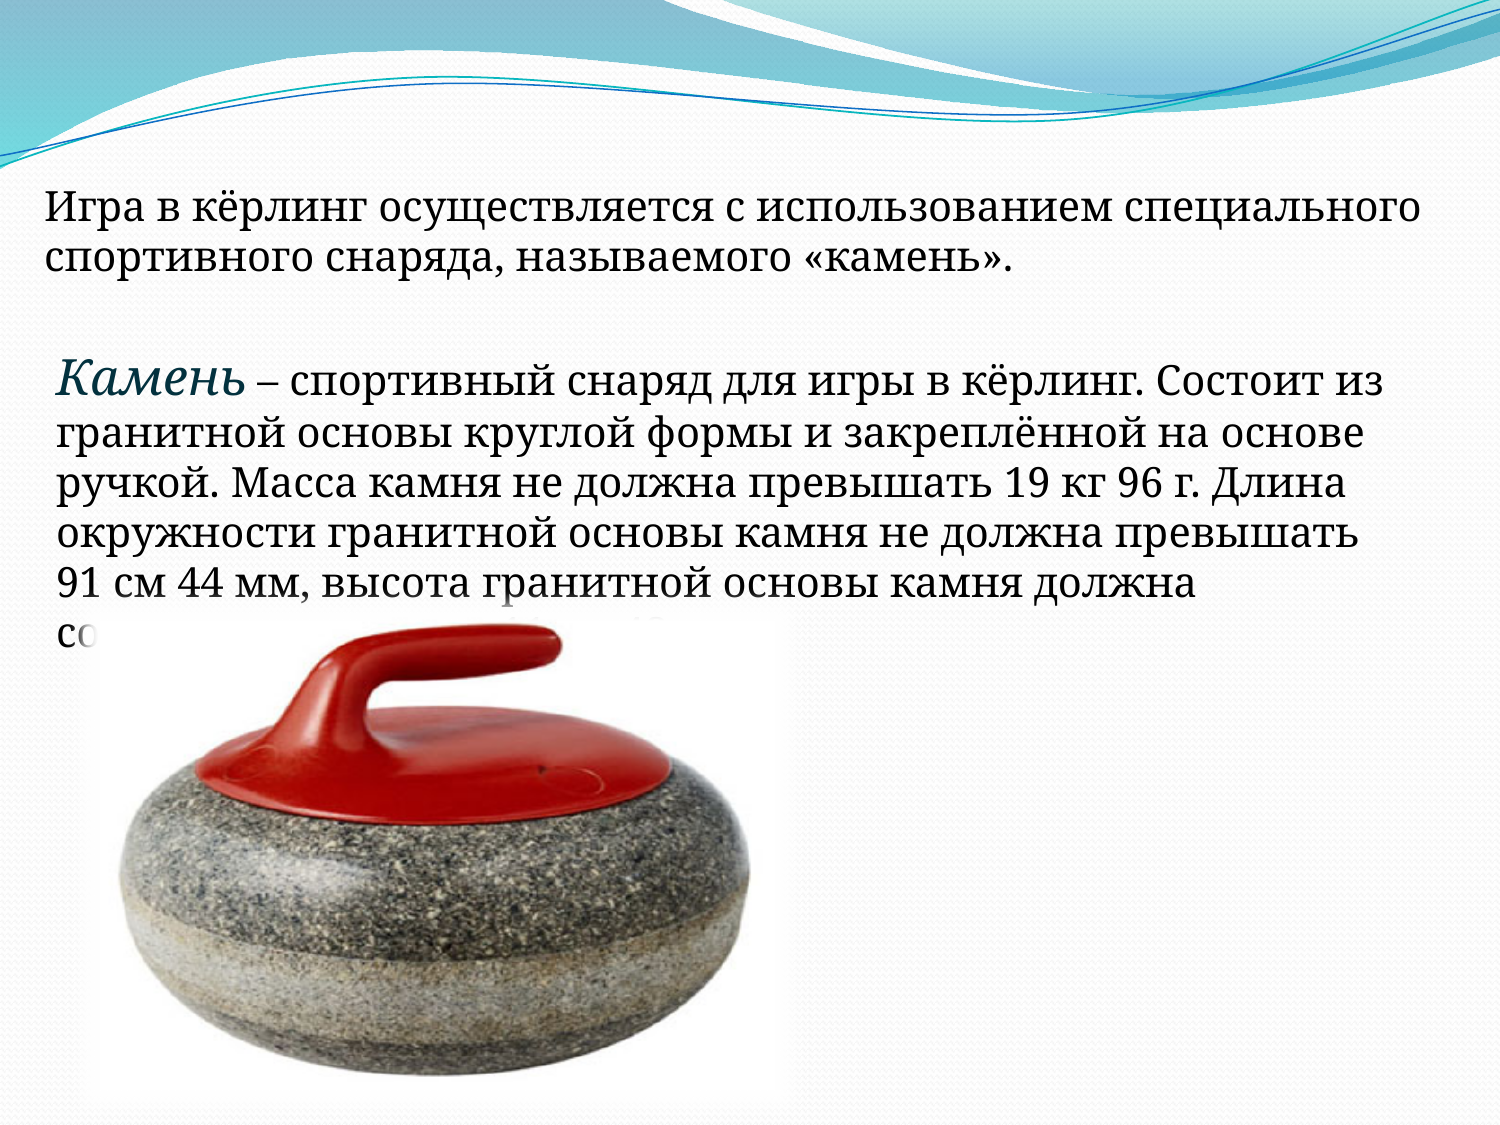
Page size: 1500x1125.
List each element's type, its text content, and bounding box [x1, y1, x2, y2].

text_box Игра в кёрлинг осуществляется с использованием специального спортивного снаряда, называемого «камень». [29, 172, 1459, 288]
text_box Камень – спортивный снаряд для игры в кёрлинг. Состоит из гранитной основы круглой формы и закреплённой на основе ручкой. Масса камня не должна превышать 19 кг 96 г. Длина окружности гранитной основы камня не должна превышать 91 см 44 мм, высота гранитной основы камня должна составлять не менее 11 см 43 мм. [41, 338, 1412, 663]
picture [64, 585, 810, 1125]
